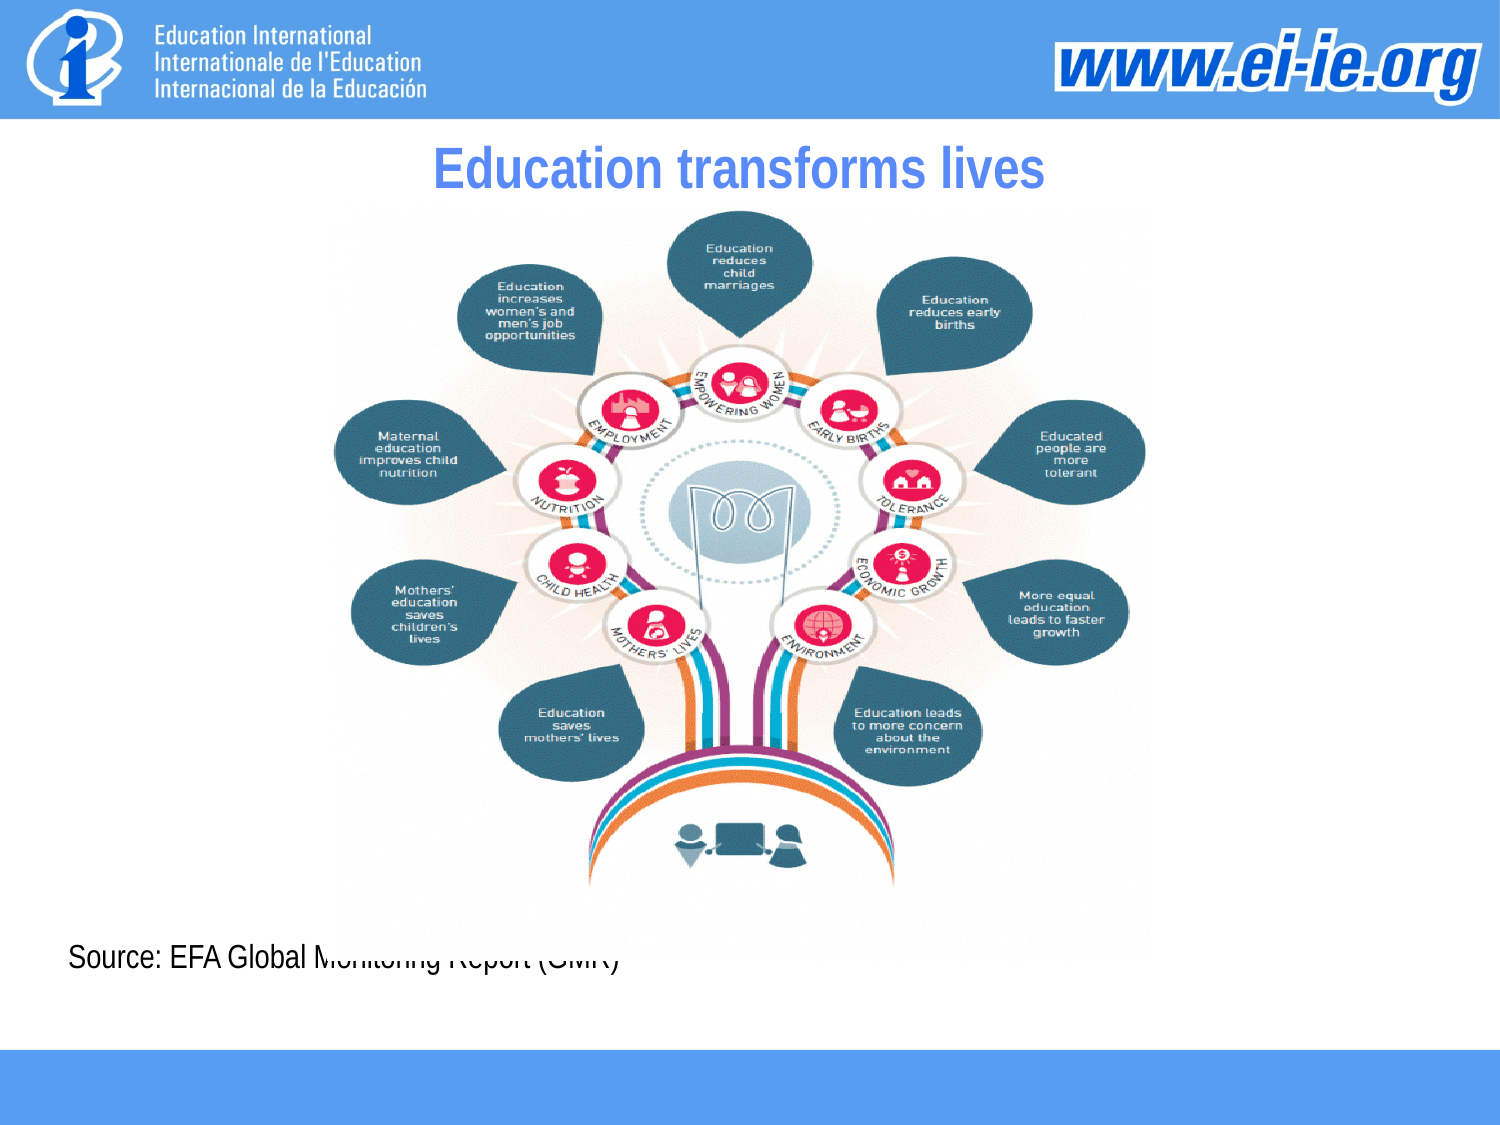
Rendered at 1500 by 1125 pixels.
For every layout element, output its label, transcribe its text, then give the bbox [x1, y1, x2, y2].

list Source: EFA Global Monitoring Report (GMR) [53, 278, 1424, 1035]
picture [327, 204, 1152, 961]
picture [0, 0, 1500, 131]
title Education transforms lives [64, 90, 1415, 240]
